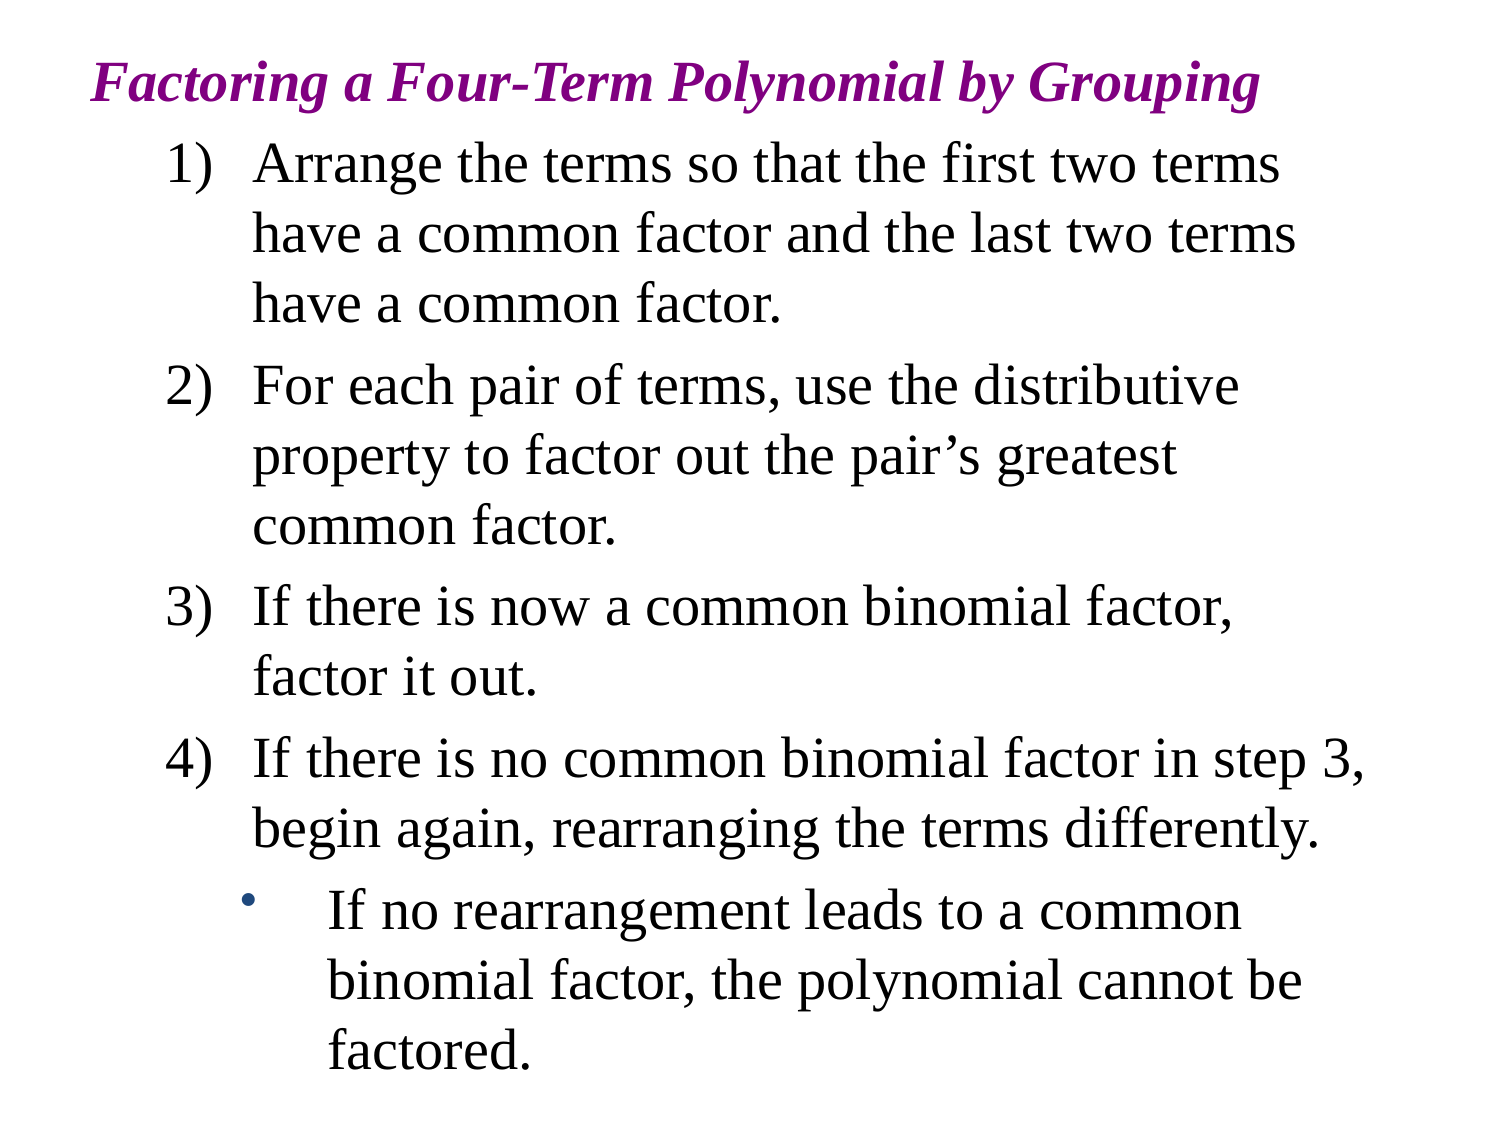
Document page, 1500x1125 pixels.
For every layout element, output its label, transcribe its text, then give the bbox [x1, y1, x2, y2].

list Factoring a Four-Term Polynomial by Grouping Arrange the terms so that the first two terms have a common factor and the last two terms have a common factor. For each pair of terms, use the distributive property to factor out the pair’s greatest common factor. If there is now a common binomial factor, factor it out. If there is no common binomial factor in step 3, begin again, rearranging the terms differently. If no rearrangement leads to a common binomial factor, the polynomial cannot be factored. [75, 35, 1388, 1000]
